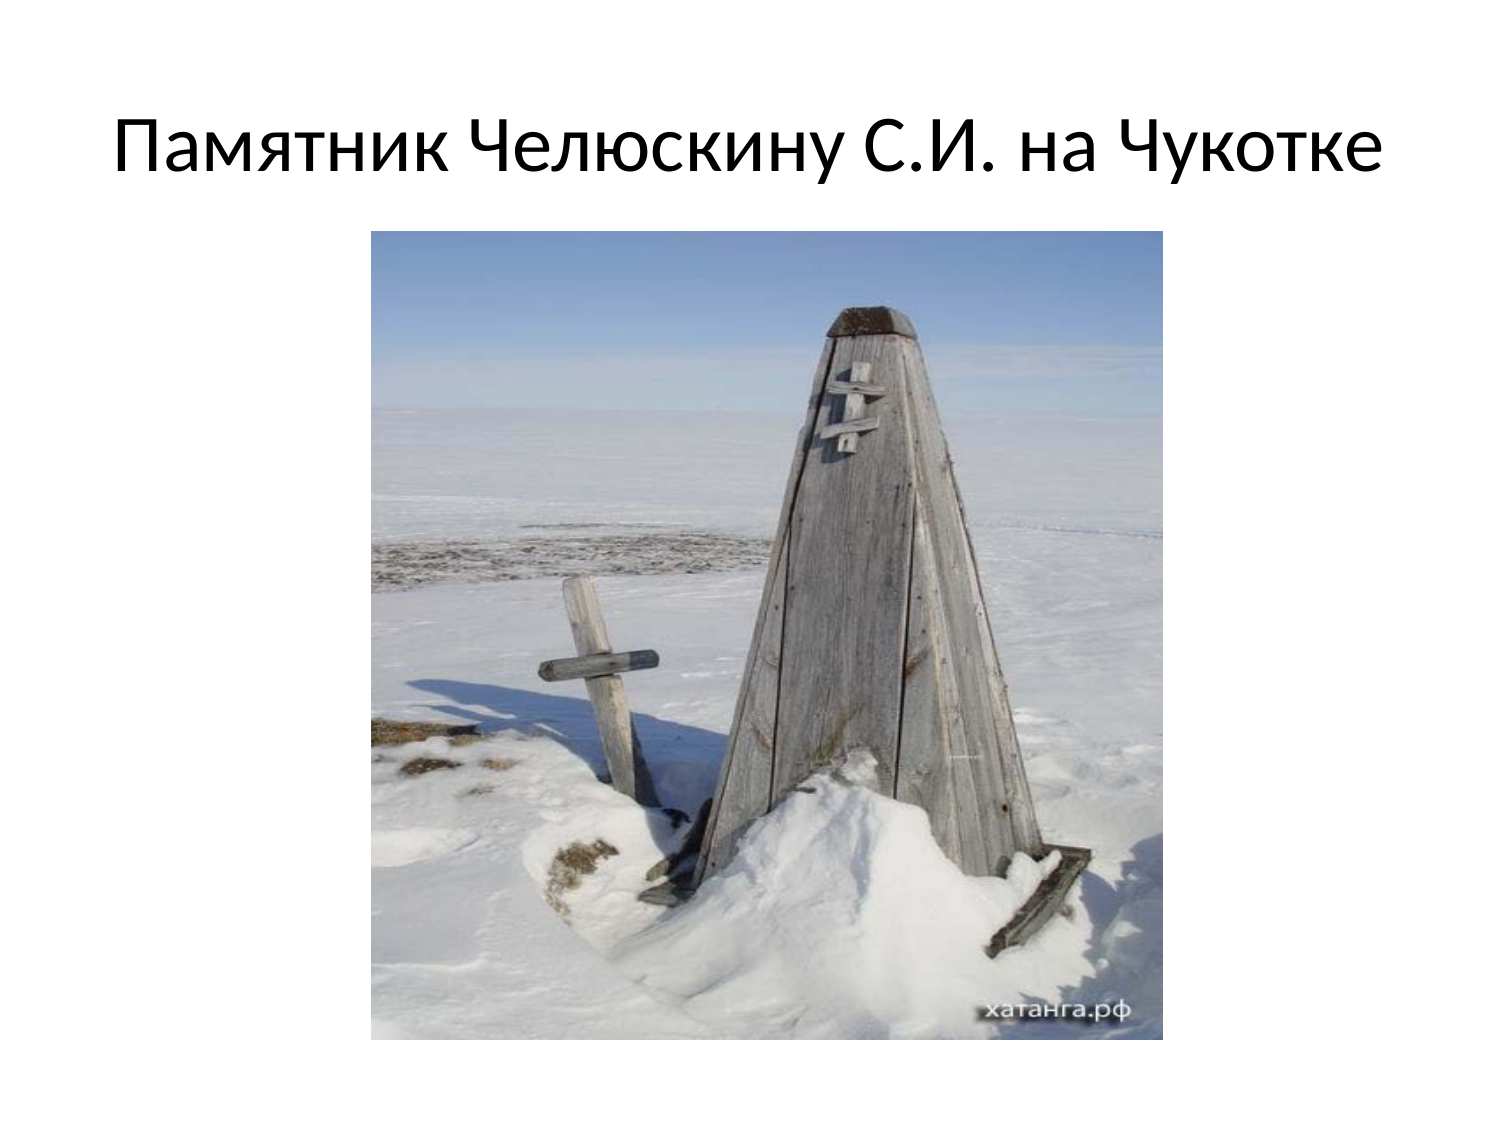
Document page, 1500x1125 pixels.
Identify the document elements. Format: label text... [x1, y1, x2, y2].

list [371, 231, 1163, 1040]
title Памятник Челюскину С.И. на Чукотке [75, 45, 1425, 233]
